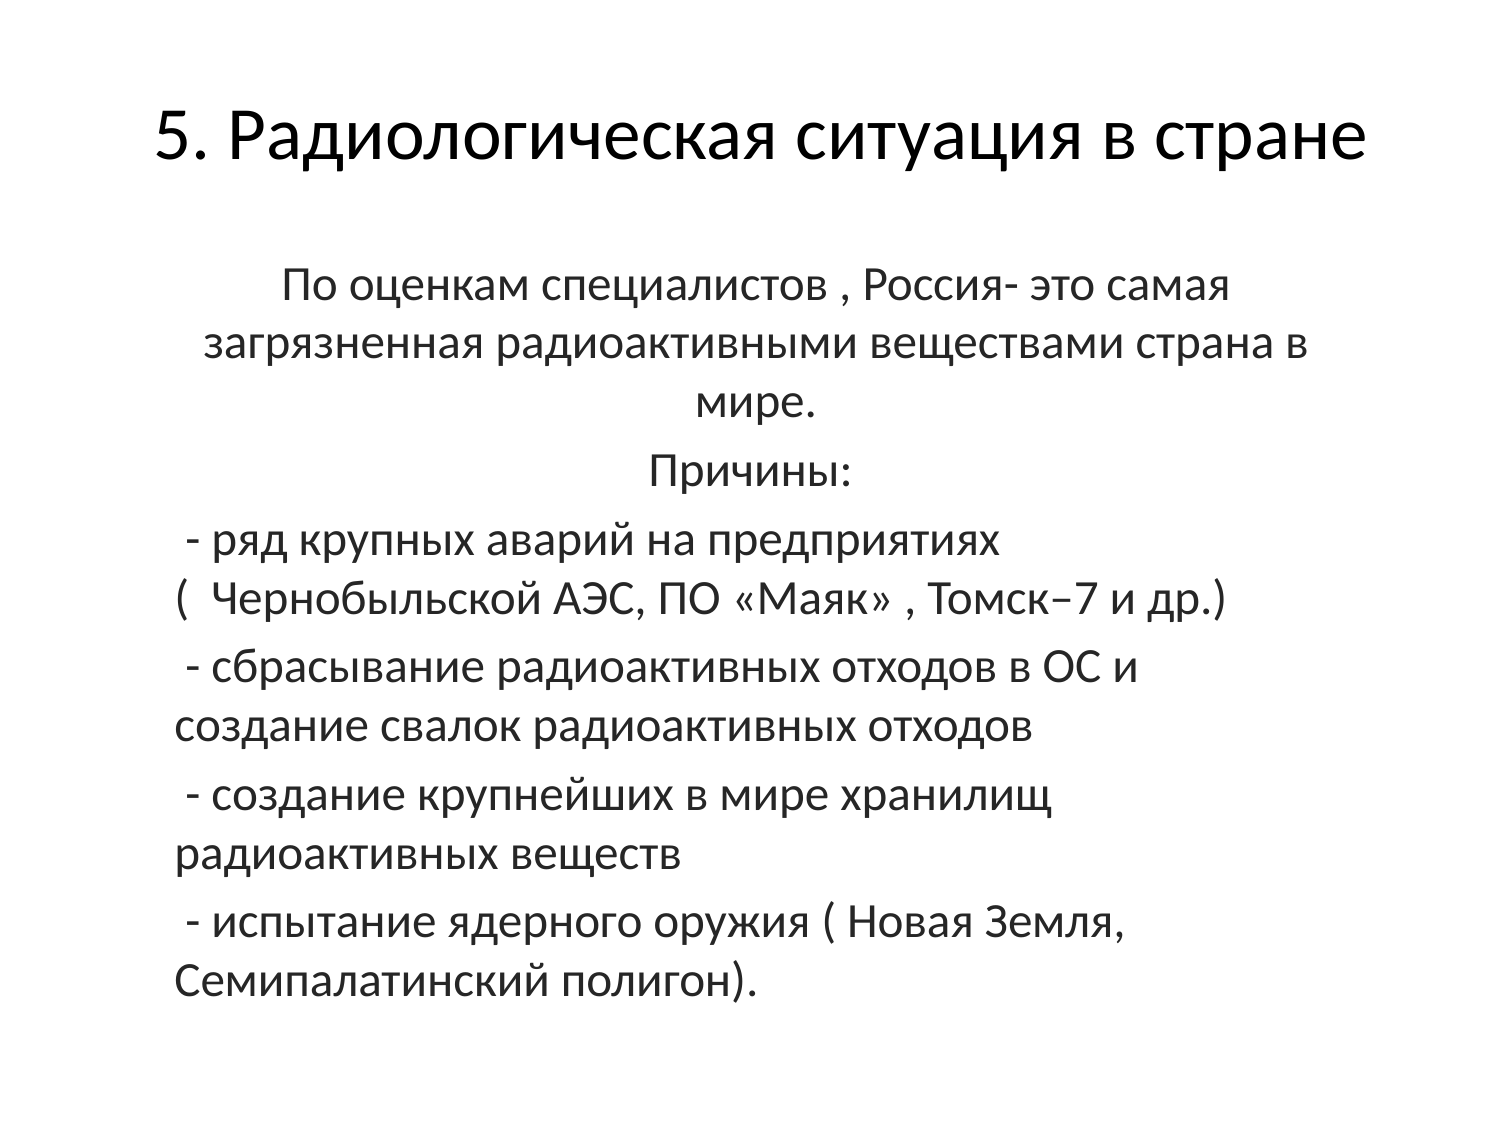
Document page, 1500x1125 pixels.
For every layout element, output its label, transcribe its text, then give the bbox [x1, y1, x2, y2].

title 5. Радиологическая ситуация в стране [123, 54, 1399, 296]
subtitle По оценкам специалистов , Россия- это самая загрязненная радиоактивными веществами страна в мире. Причины: - ряд крупных аварий на предприятиях ( Чернобыльской АЭС, ПО «Маяк» , Томск–7 и др.) - сбрасывание радиоактивных отходов в ОС и создание свалок радиоактивных отходов - создание крупнейших в мире хранилищ радиоактивных веществ - испытание ядерного оружия ( Новая Земля, Семипалатинский полигон). [159, 243, 1353, 1083]
